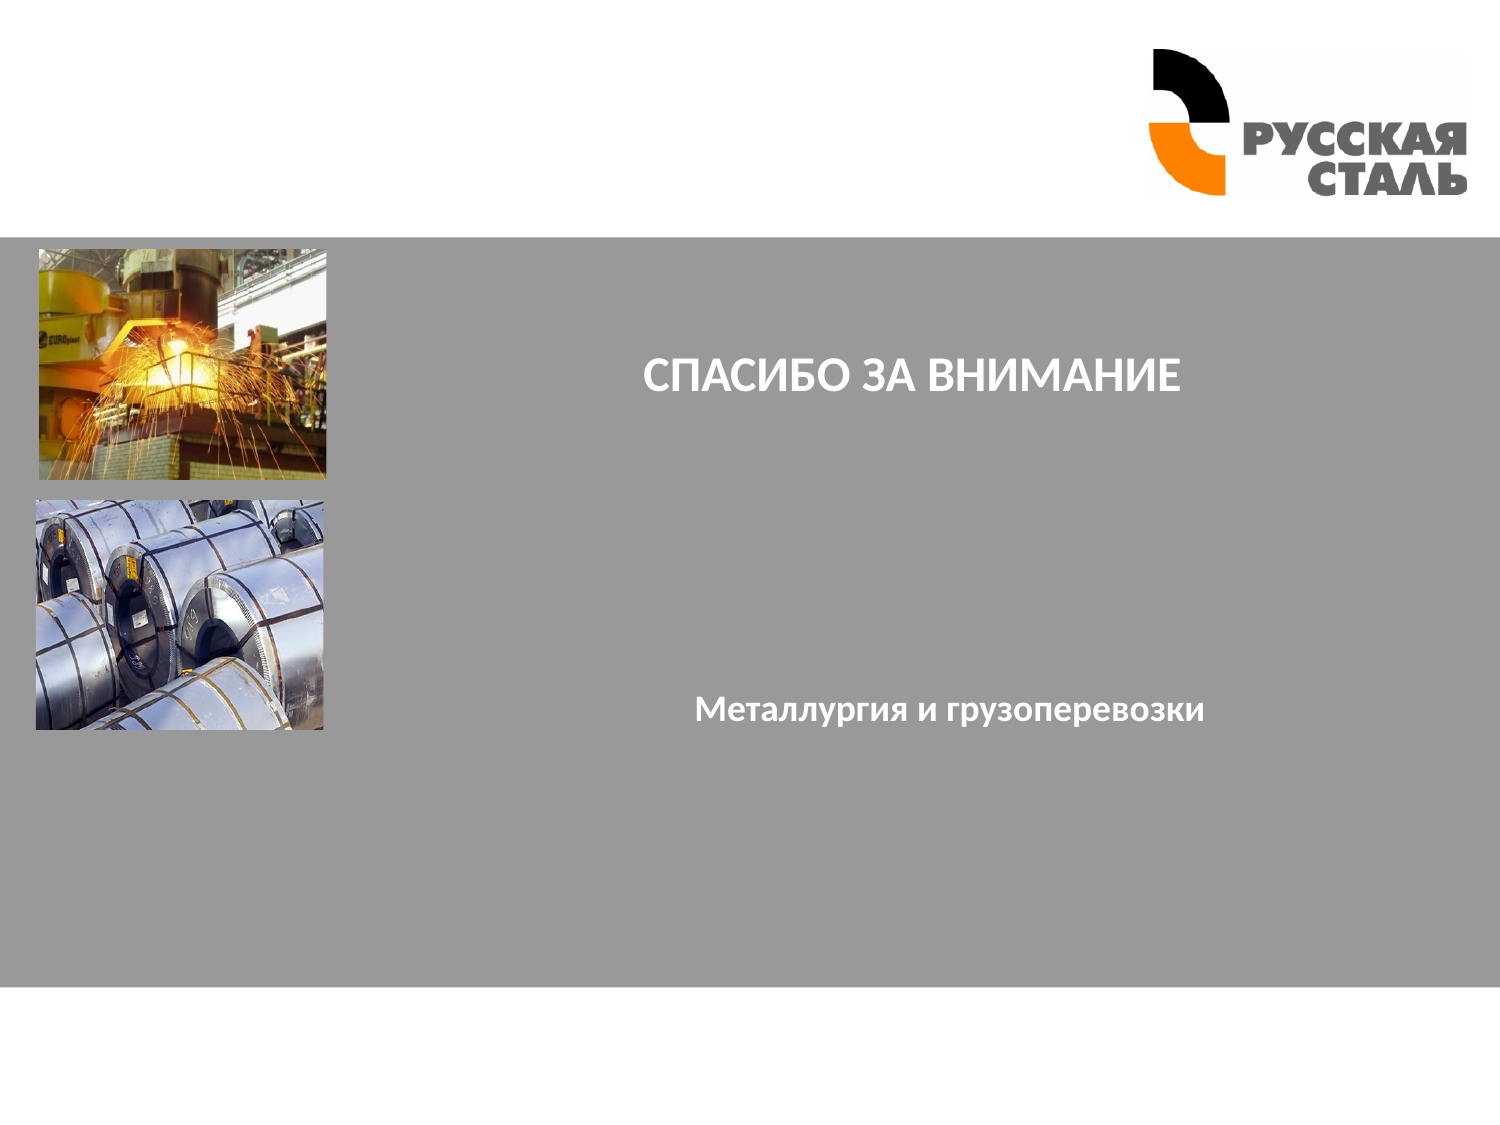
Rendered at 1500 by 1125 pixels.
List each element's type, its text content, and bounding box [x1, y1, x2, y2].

title СПАСИБО ЗА ВНИМАНИЕ [362, 249, 1463, 613]
picture [1149, 49, 1468, 201]
picture [38, 249, 327, 480]
text_box [0, 235, 1500, 989]
picture [35, 499, 324, 731]
text_box Металлургия и грузоперевозки [399, 624, 1500, 788]
